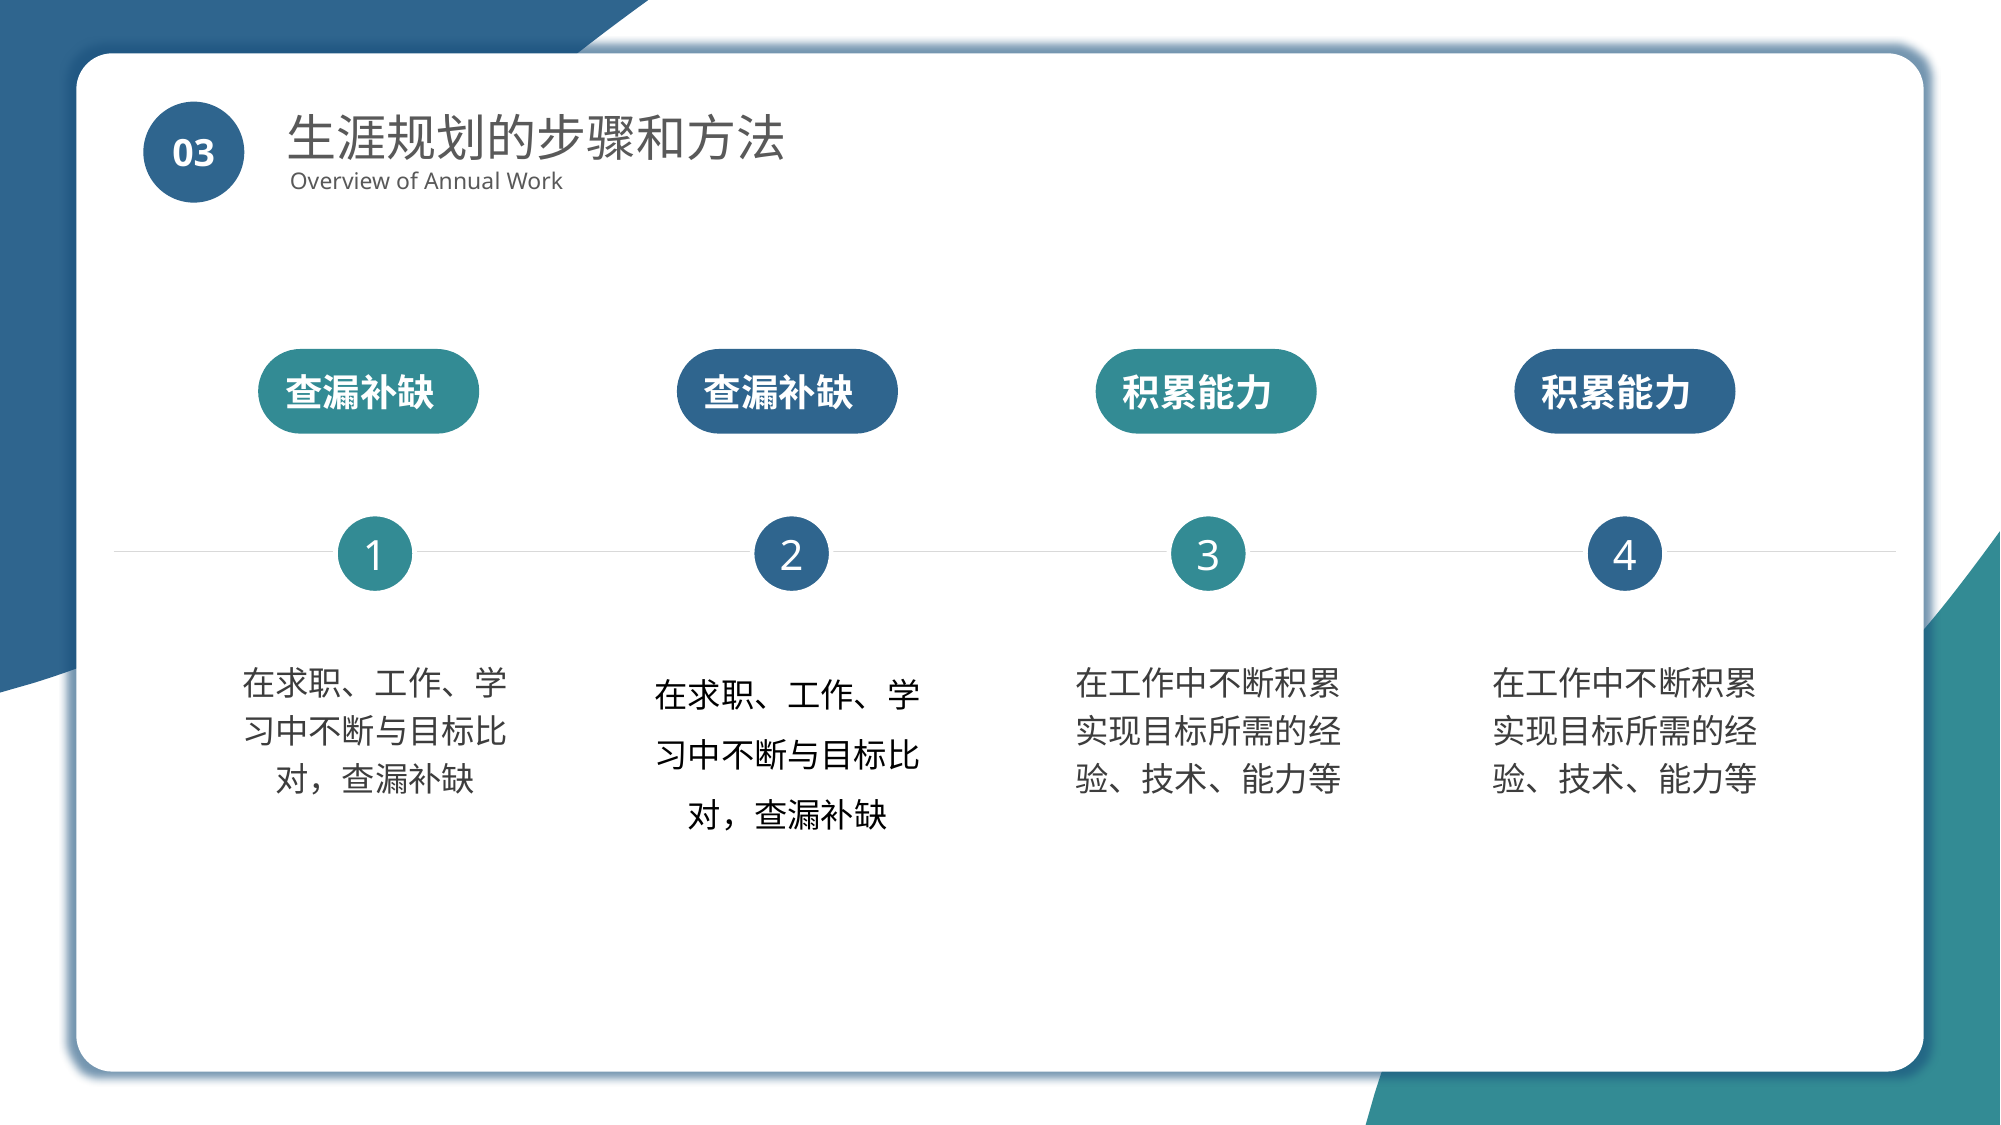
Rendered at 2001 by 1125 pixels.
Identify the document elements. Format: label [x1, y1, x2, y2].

text_box [113, 348, 1896, 829]
text_box [143, 99, 968, 203]
